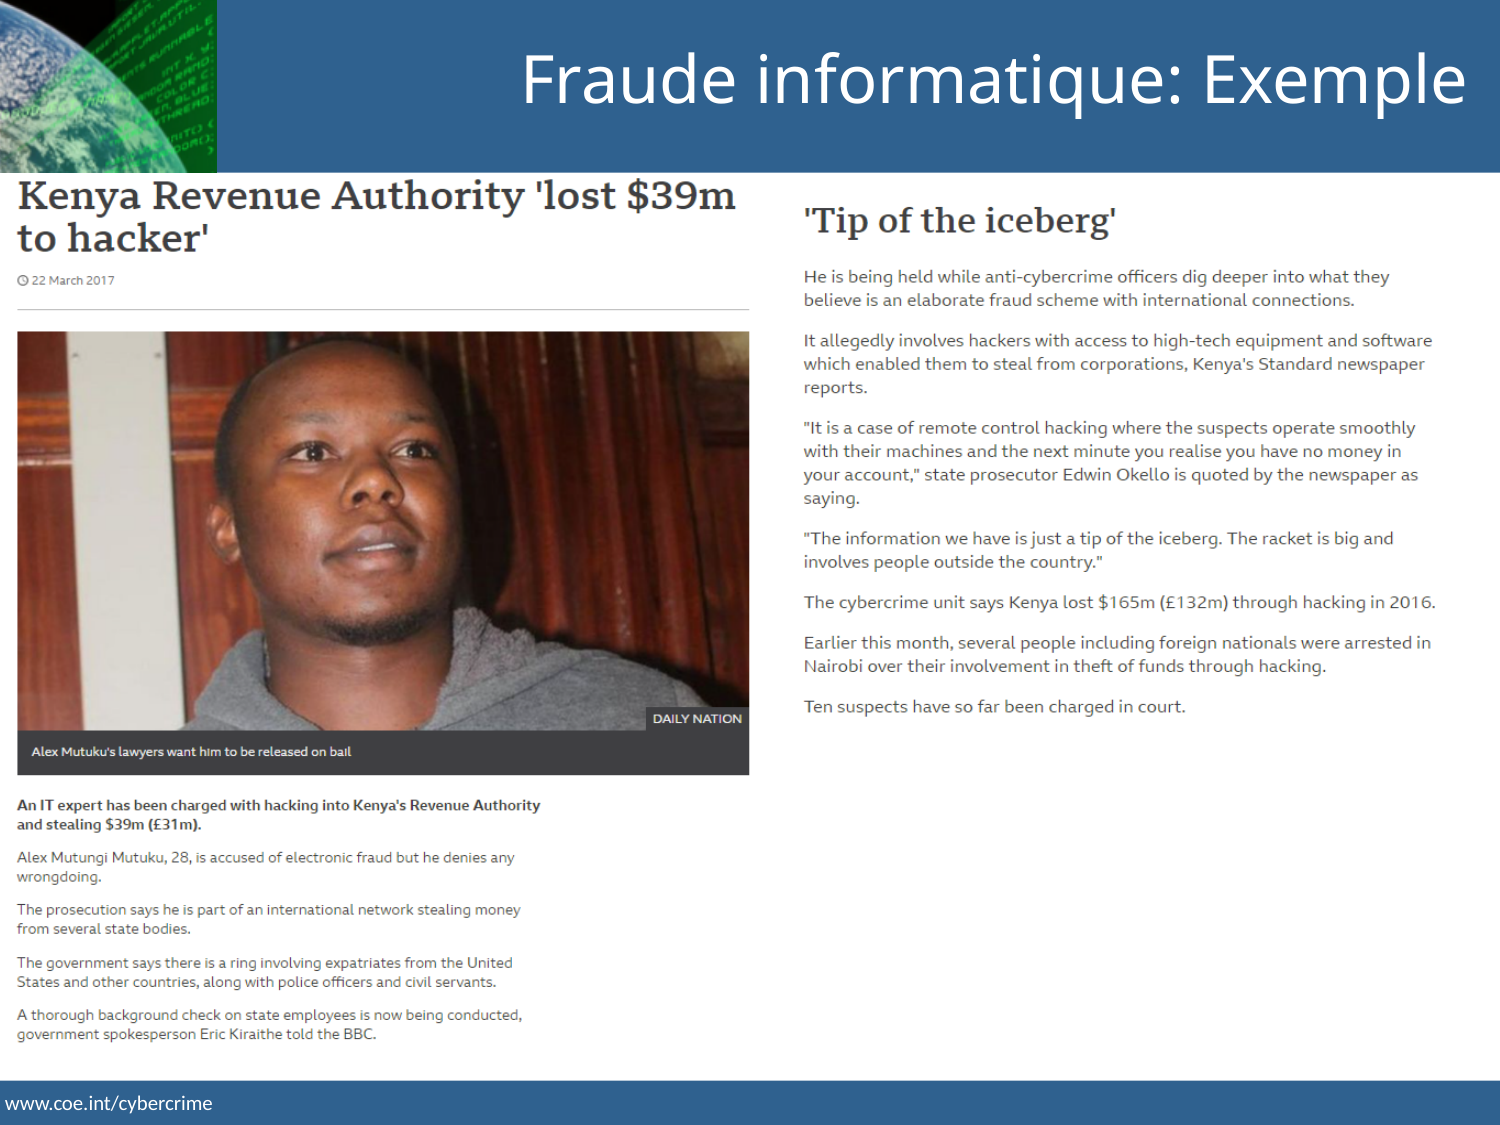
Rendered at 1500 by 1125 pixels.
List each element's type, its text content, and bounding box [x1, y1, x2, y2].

text_box Fraude informatique: Exemple [231, 29, 1484, 125]
picture [1, 174, 1500, 1070]
picture [0, 0, 217, 173]
